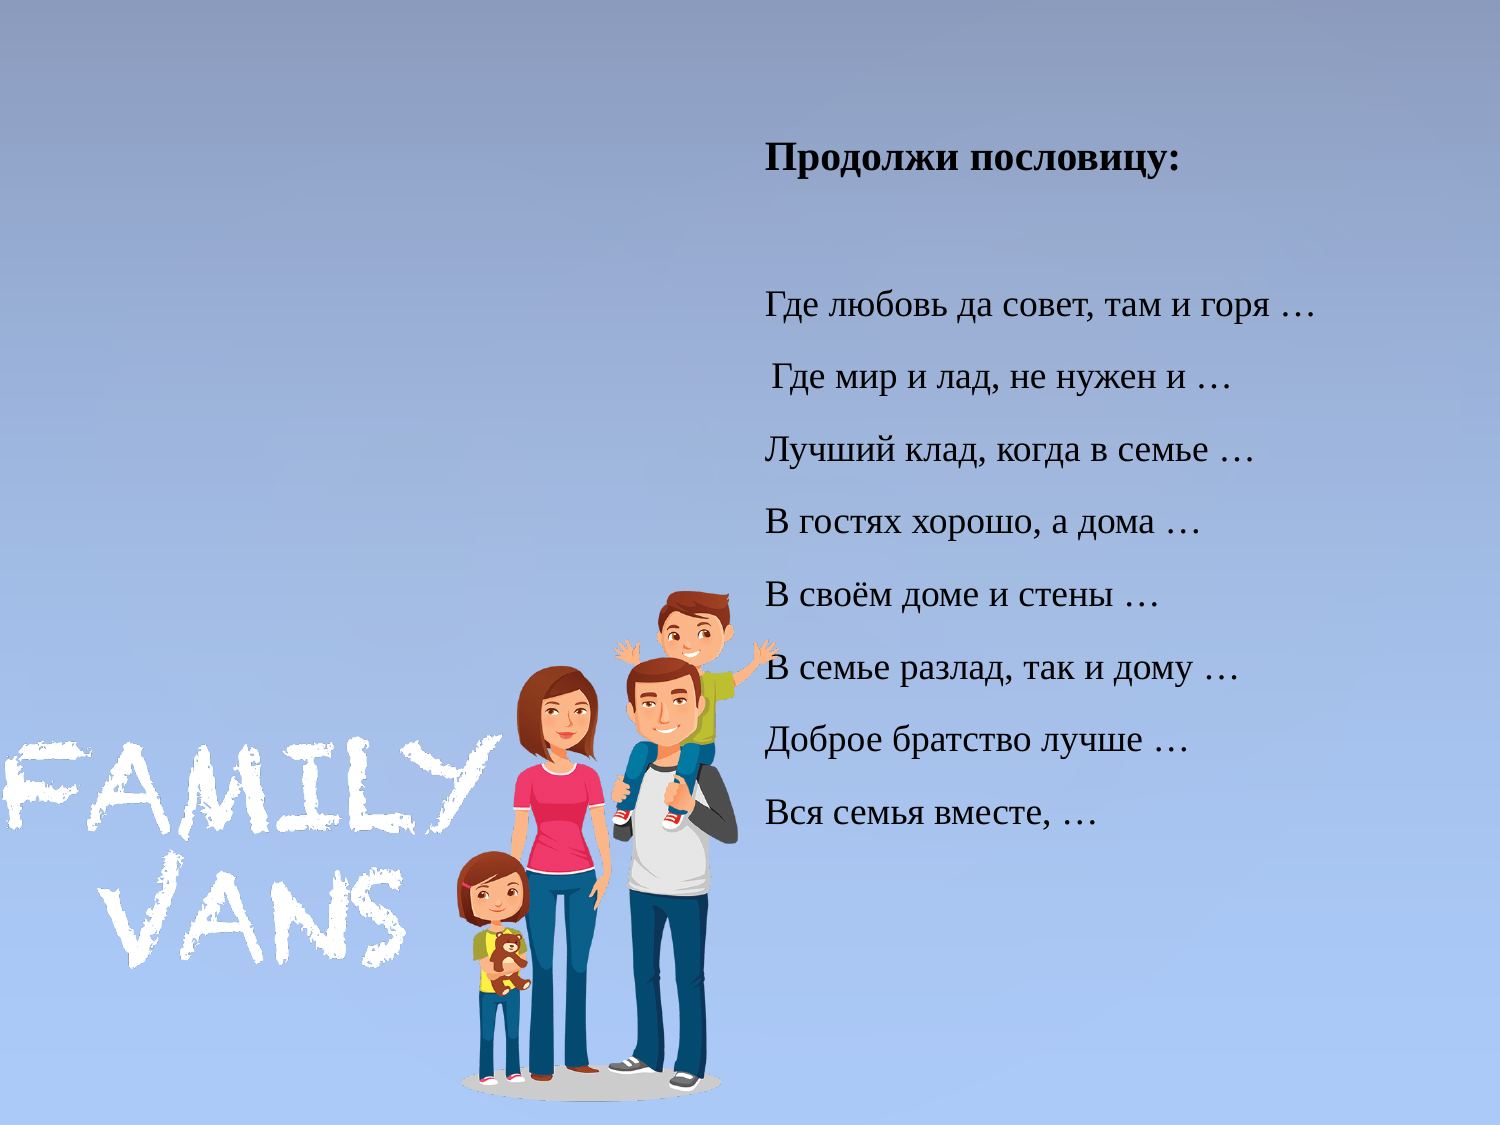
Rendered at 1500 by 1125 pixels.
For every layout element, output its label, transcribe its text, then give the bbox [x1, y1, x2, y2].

text_box Продолжи пословицу: Где любовь да совет, там и горя … Где мир и лад, не нужен и … Лучший клад, когда в семье … В гостях хорошо, а дома … В своём доме и стены … В семье разлад, так и дому … Доброе братство лучше … Вся семья вместе, … [750, 113, 1471, 840]
picture [0, 590, 779, 1103]
